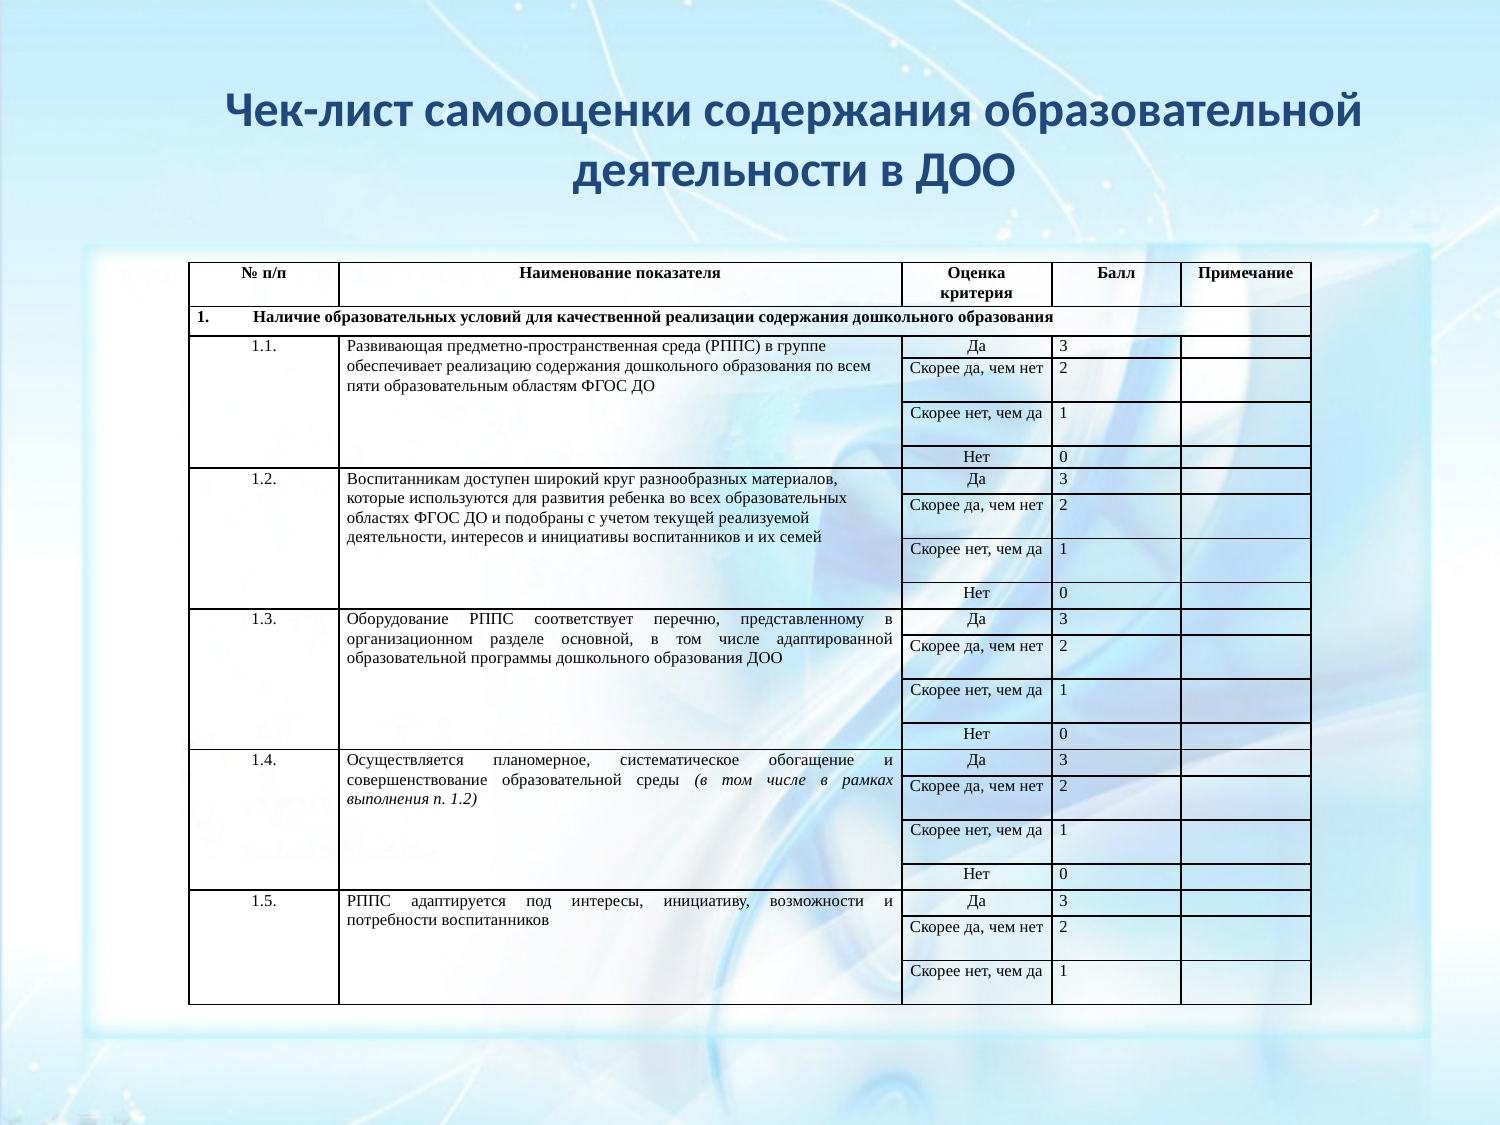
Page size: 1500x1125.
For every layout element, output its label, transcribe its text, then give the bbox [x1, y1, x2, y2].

table_cell 2 [1053, 917, 1180, 960]
table_cell Да [903, 337, 1051, 357]
text_box Чек-лист самооценки содержания образовательной деятельности в ДОО [88, 42, 1500, 231]
table_cell 1 [1053, 821, 1180, 863]
table_cell 0 [1053, 724, 1180, 749]
table_cell 0 [1053, 583, 1180, 608]
table_cell 1.5. [190, 891, 338, 1004]
table_cell [1182, 865, 1310, 889]
table_cell 3 [1053, 610, 1180, 634]
table_cell 3 [1053, 750, 1180, 775]
table_cell Скорее да, чем нет [903, 359, 1051, 401]
table_cell 3 [1053, 891, 1180, 915]
table_cell Нет [903, 865, 1051, 889]
table_cell Да [903, 469, 1051, 493]
table_cell [1182, 917, 1310, 960]
table_cell 2 [1053, 359, 1180, 401]
table_cell [1182, 636, 1310, 678]
table_cell [1182, 610, 1310, 634]
table_cell Скорее нет, чем да [903, 961, 1051, 1004]
table_cell Скорее нет, чем да [903, 539, 1051, 582]
table_cell Осуществляется планомерное, систематическое обогащение и совершенствование образовательной среды (в том числе в рамках выполнения п. 1.2) [340, 750, 901, 889]
table_cell [1182, 359, 1310, 401]
table_cell [1182, 750, 1310, 775]
table_cell 2 [1053, 636, 1180, 678]
table_cell 1.4. [190, 750, 338, 889]
table_cell Да [903, 750, 1051, 775]
table_cell Скорее нет, чем да [903, 680, 1051, 722]
table_cell [1182, 961, 1310, 1004]
table_cell [1182, 724, 1310, 749]
table_cell 0 [1053, 865, 1180, 889]
table_header Балл [1053, 263, 1180, 306]
table_cell [1182, 495, 1310, 538]
table_cell Да [903, 610, 1051, 634]
table_cell 1 [1053, 680, 1180, 722]
table_cell 1.2. [190, 469, 338, 608]
table_cell [1182, 403, 1310, 445]
table_cell Скорее да, чем нет [903, 636, 1051, 678]
table_cell 2 [1053, 777, 1180, 819]
table_cell Да [903, 891, 1051, 915]
table_cell Наличие образовательных условий для качественной реализации содержания дошкольного образования [190, 307, 1310, 335]
table_cell Скорее да, чем нет [903, 917, 1051, 960]
table_cell 3 [1053, 337, 1180, 357]
table_cell Нет [903, 447, 1051, 467]
table_header № п/п [190, 263, 338, 306]
table_cell Оборудование РППС соответствует перечню, представленному в организационном разделе основной, в том числе адаптированной образовательной программы дошкольного образования ДОО [340, 610, 901, 749]
table_cell 1.1. [190, 337, 338, 467]
table_cell Скорее да, чем нет [903, 777, 1051, 819]
picture [0, 0, 1500, 1125]
table_cell Скорее нет, чем да [903, 403, 1051, 445]
table_cell Нет [903, 583, 1051, 608]
table_cell Нет [903, 724, 1051, 749]
table_cell [1182, 447, 1310, 467]
table_cell [1182, 583, 1310, 608]
table_cell 1 [1053, 403, 1180, 445]
table_cell 1.3. [190, 610, 338, 749]
table_cell Развивающая предметно-пространственная среда (РППС) в группе обеспечивает реализацию содержания дошкольного образования по всем пяти образовательным областям ФГОС ДО [340, 337, 901, 467]
table_cell [1182, 680, 1310, 722]
table_cell 2 [1053, 495, 1180, 538]
table_cell 0 [1053, 447, 1180, 467]
table_header Оценка критерия [903, 263, 1051, 306]
table_cell 1 [1053, 539, 1180, 582]
table_cell [1182, 777, 1310, 819]
table_cell [1182, 337, 1310, 357]
table_cell 1 [1053, 961, 1180, 1004]
table_cell РППС адаптируется под интересы, инициативу, возможности и потребности воспитанников [340, 891, 901, 1004]
table_header Примечание [1182, 263, 1310, 306]
table_cell [1182, 469, 1310, 493]
table_cell 3 [1053, 469, 1180, 493]
table_cell [1182, 539, 1310, 582]
table_cell Воспитанникам доступен широкий круг разнообразных материалов, которые используются для развития ребенка во всех образовательных областях ФГОС ДО и подобраны с учетом текущей реализуемой деятельности, интересов и инициативы воспитанников и их семей [340, 469, 901, 608]
table_cell Скорее нет, чем да [903, 821, 1051, 863]
table_cell [1182, 891, 1310, 915]
table_cell Скорее да, чем нет [903, 495, 1051, 538]
table_cell [1182, 821, 1310, 863]
table_header Наименование показателя [340, 263, 901, 306]
